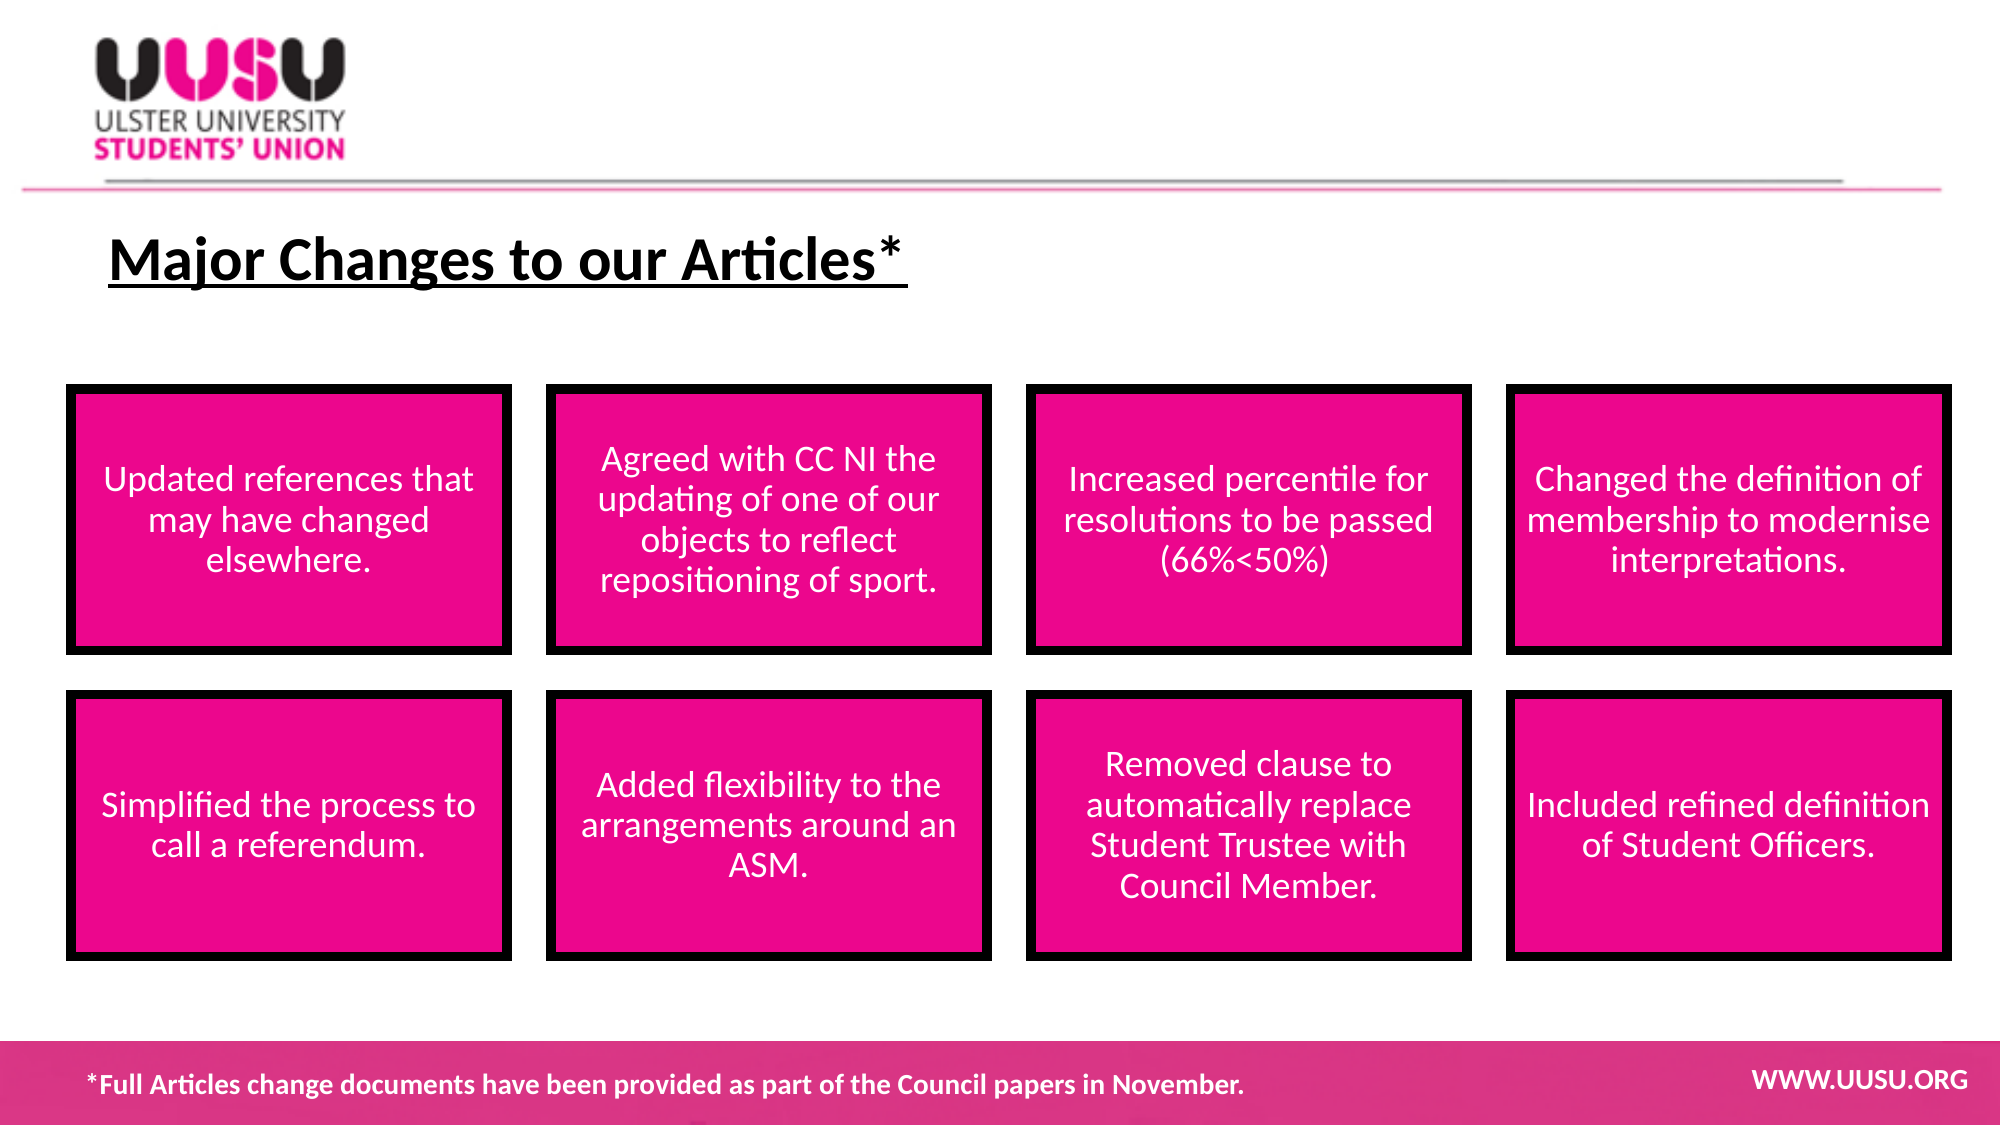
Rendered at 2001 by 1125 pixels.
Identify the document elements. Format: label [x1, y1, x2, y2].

text_box [70, 340, 1948, 1006]
picture [0, 0, 1990, 200]
text_box [70, 195, 1061, 307]
picture [0, 1041, 2000, 1125]
